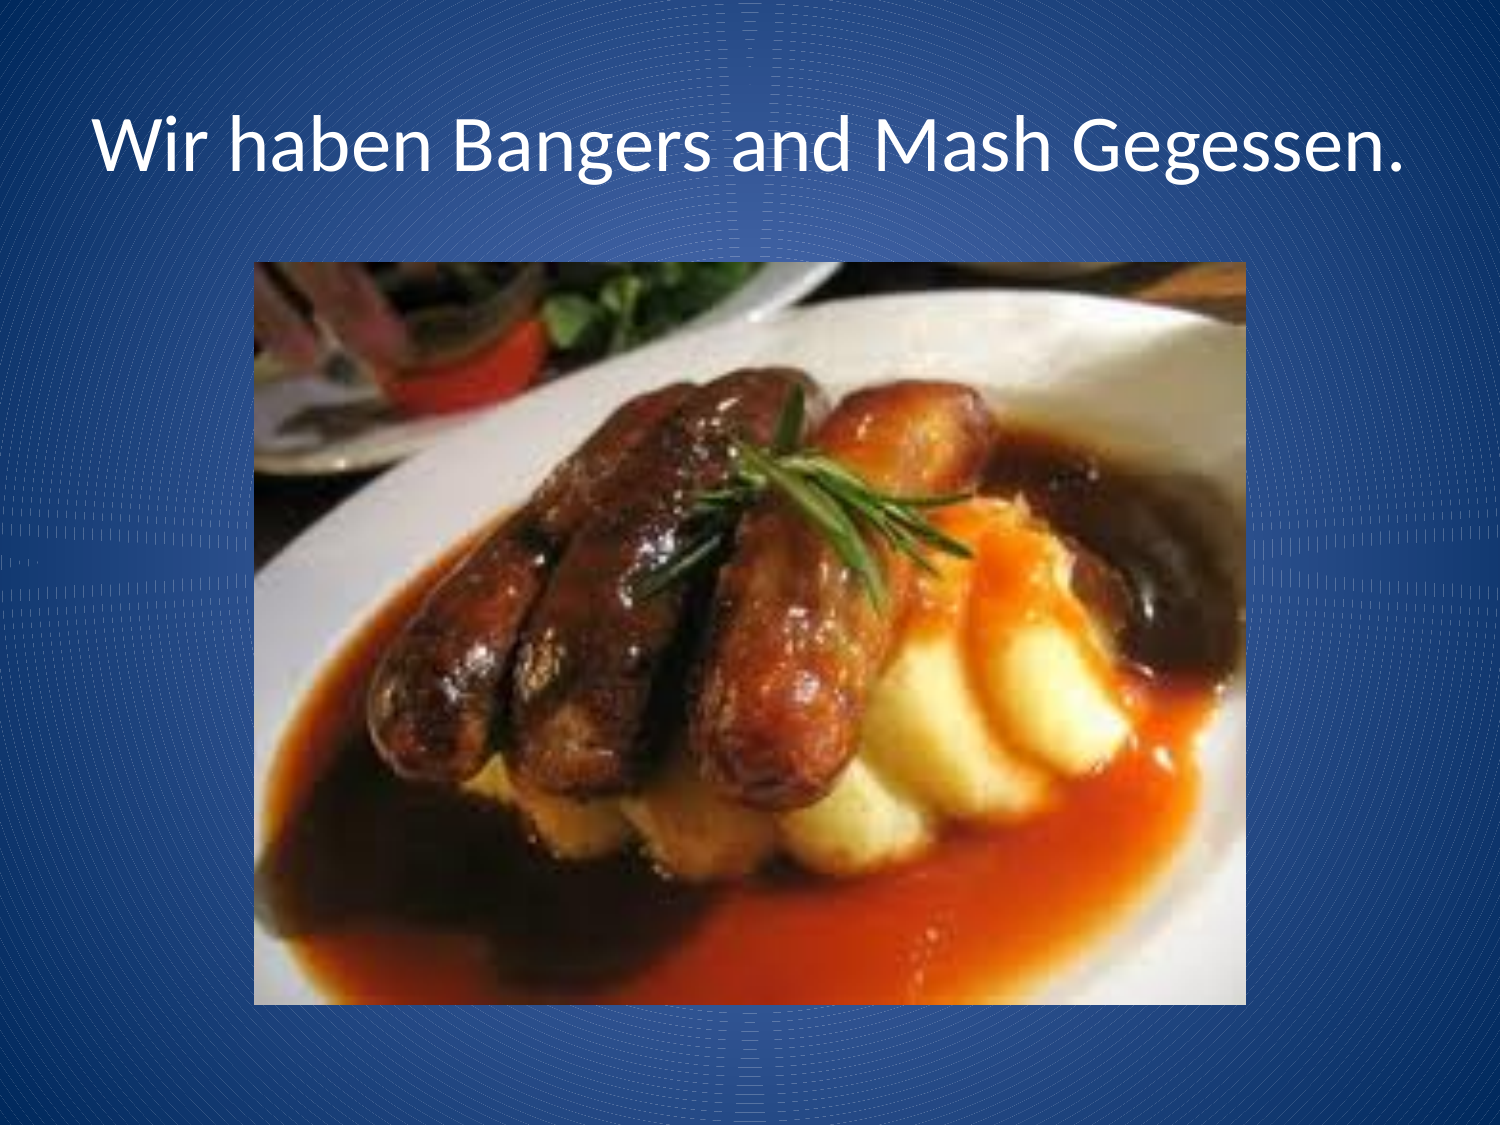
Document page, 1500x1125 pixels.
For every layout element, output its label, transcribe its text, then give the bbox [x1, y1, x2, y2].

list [74, 262, 1426, 1006]
title Wir haben Bangers and Mash Gegessen. [75, 45, 1425, 233]
